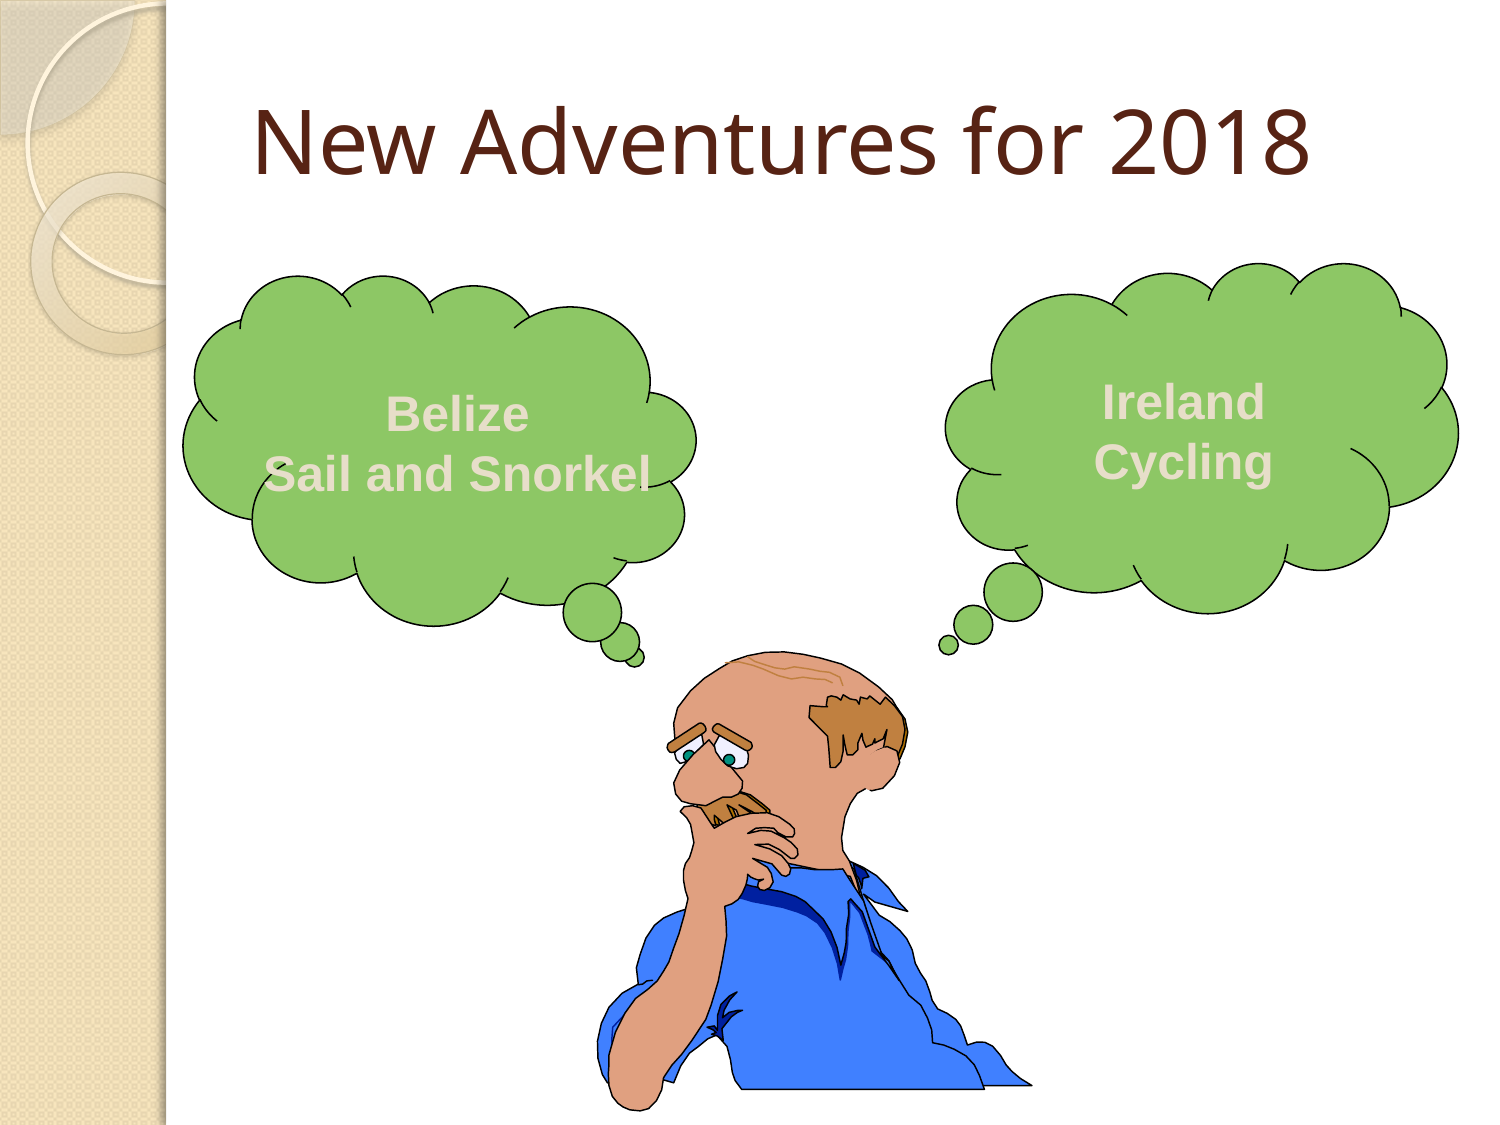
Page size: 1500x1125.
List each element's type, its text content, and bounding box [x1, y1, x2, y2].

text_box Ireland Cycling [945, 263, 1459, 622]
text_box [595, 649, 1035, 1113]
text_box Ireland Cycling [953, 605, 993, 645]
text_box Belize Sail and Snorkel [182, 276, 697, 646]
title New Adventures for 2018 [235, 45, 1466, 233]
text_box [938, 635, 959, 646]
